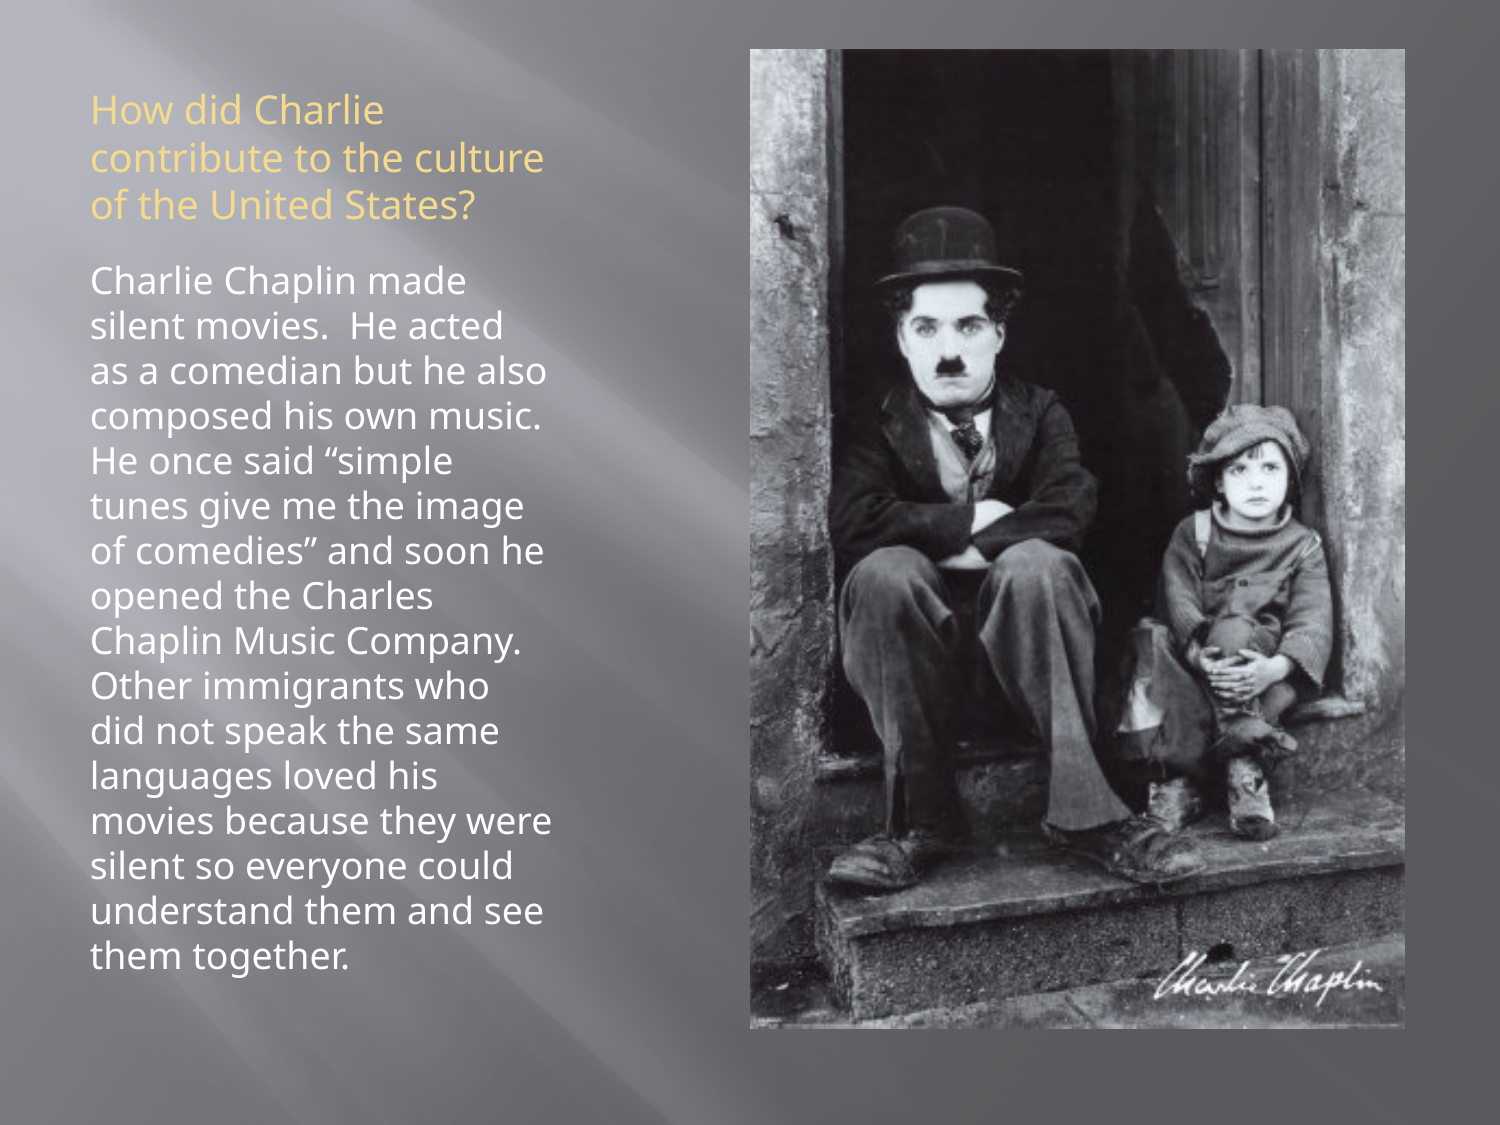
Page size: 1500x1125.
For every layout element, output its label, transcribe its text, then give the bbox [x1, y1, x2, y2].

title How did Charlie contribute to the culture of the United States? [75, 44, 569, 236]
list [749, 49, 1405, 1029]
list Charlie Chaplin made silent movies. He acted as a comedian but he also composed his own music. He once said “simple tunes give me the image of comedies” and soon he opened the Charles Chaplin Music Company. Other immigrants who did not speak the same languages loved his movies because they were silent so everyone could understand them and see them together. [75, 249, 569, 1005]
